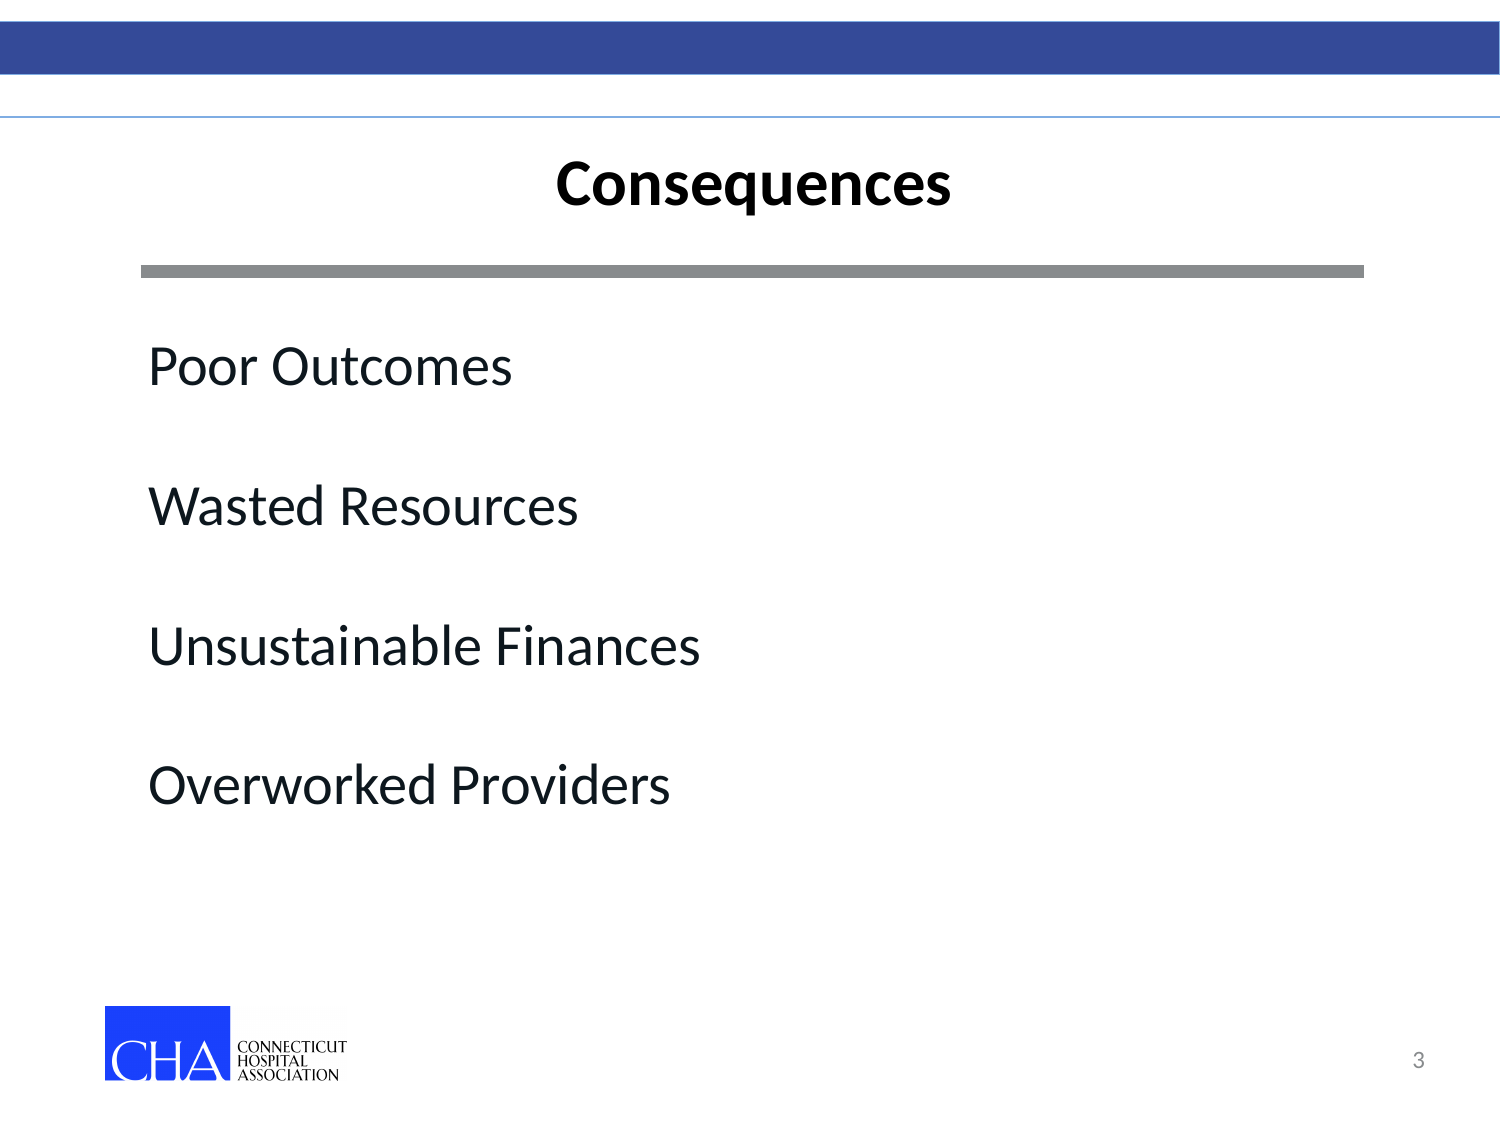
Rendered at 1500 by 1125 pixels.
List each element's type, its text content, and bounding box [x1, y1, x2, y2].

text_box Poor Outcomes Wasted Resources Unsustainable Finances Overworked Providers [0, 319, 1364, 825]
picture [105, 1006, 347, 1081]
title Consequences [72, 140, 1453, 244]
